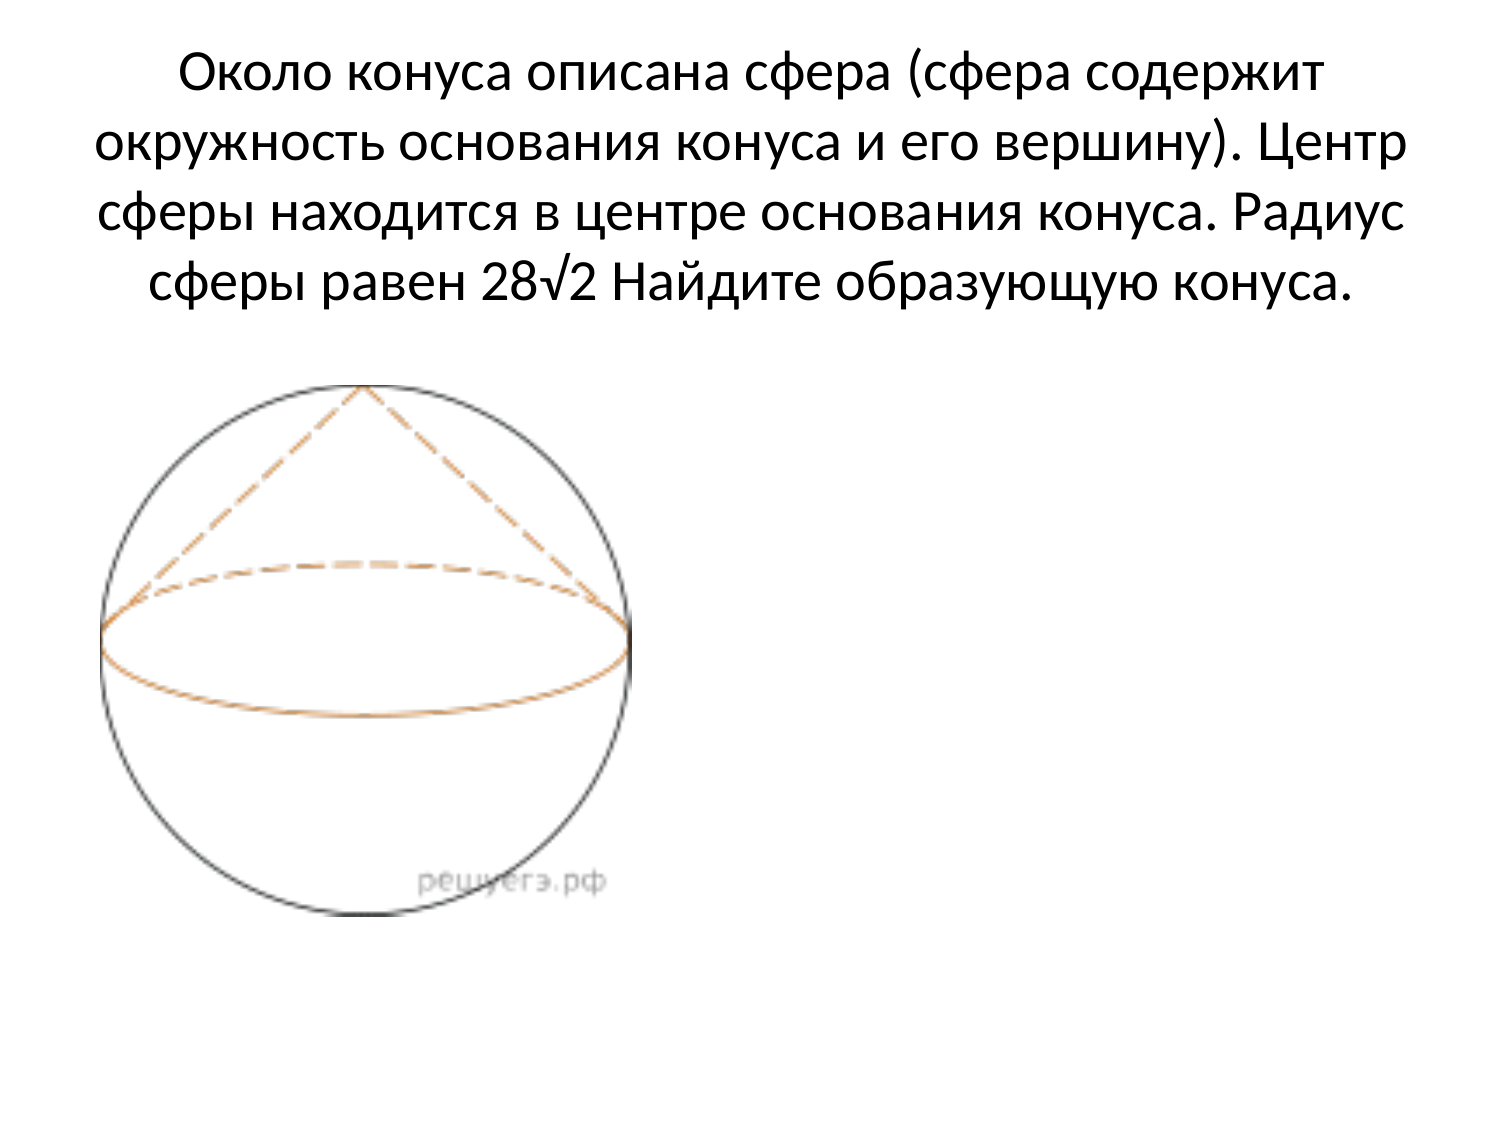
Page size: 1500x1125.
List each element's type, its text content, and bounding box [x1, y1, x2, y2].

title Около конуса описана сфера (сфера содержит окружность основания конуса и его вершину). Центр сферы находится в центре основания конуса. Радиус сферы равен 28√2 Найдите образующую конуса. [76, 78, 1427, 266]
picture [100, 385, 633, 918]
